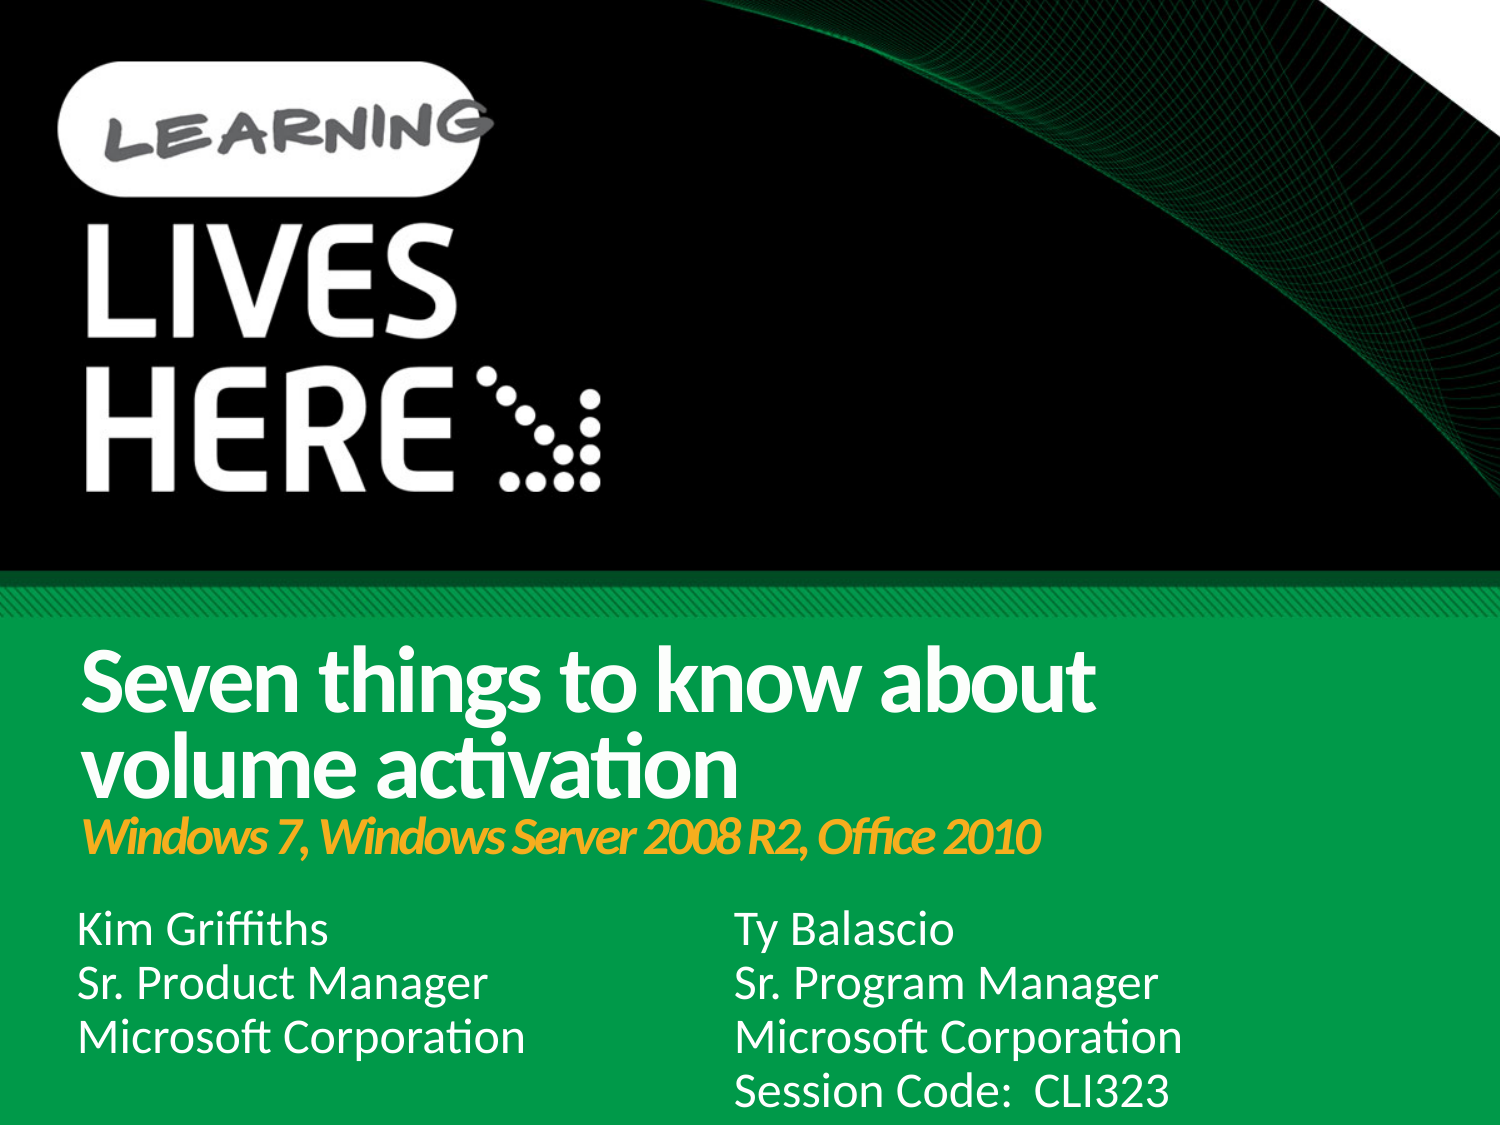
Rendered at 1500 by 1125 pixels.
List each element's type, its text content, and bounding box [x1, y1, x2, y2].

text_box Ty Balascio Sr. Program Manager Microsoft Corporation Session Code: CLI323 [734, 902, 1360, 978]
subtitle Kim Griffiths Sr. Product Manager Microsoft Corporation [76, 902, 703, 978]
picture [0, 0, 1500, 1125]
title Seven things to know about volume activation Windows 7, Windows Server 2008 R2, Office 2010 [80, 644, 1380, 864]
